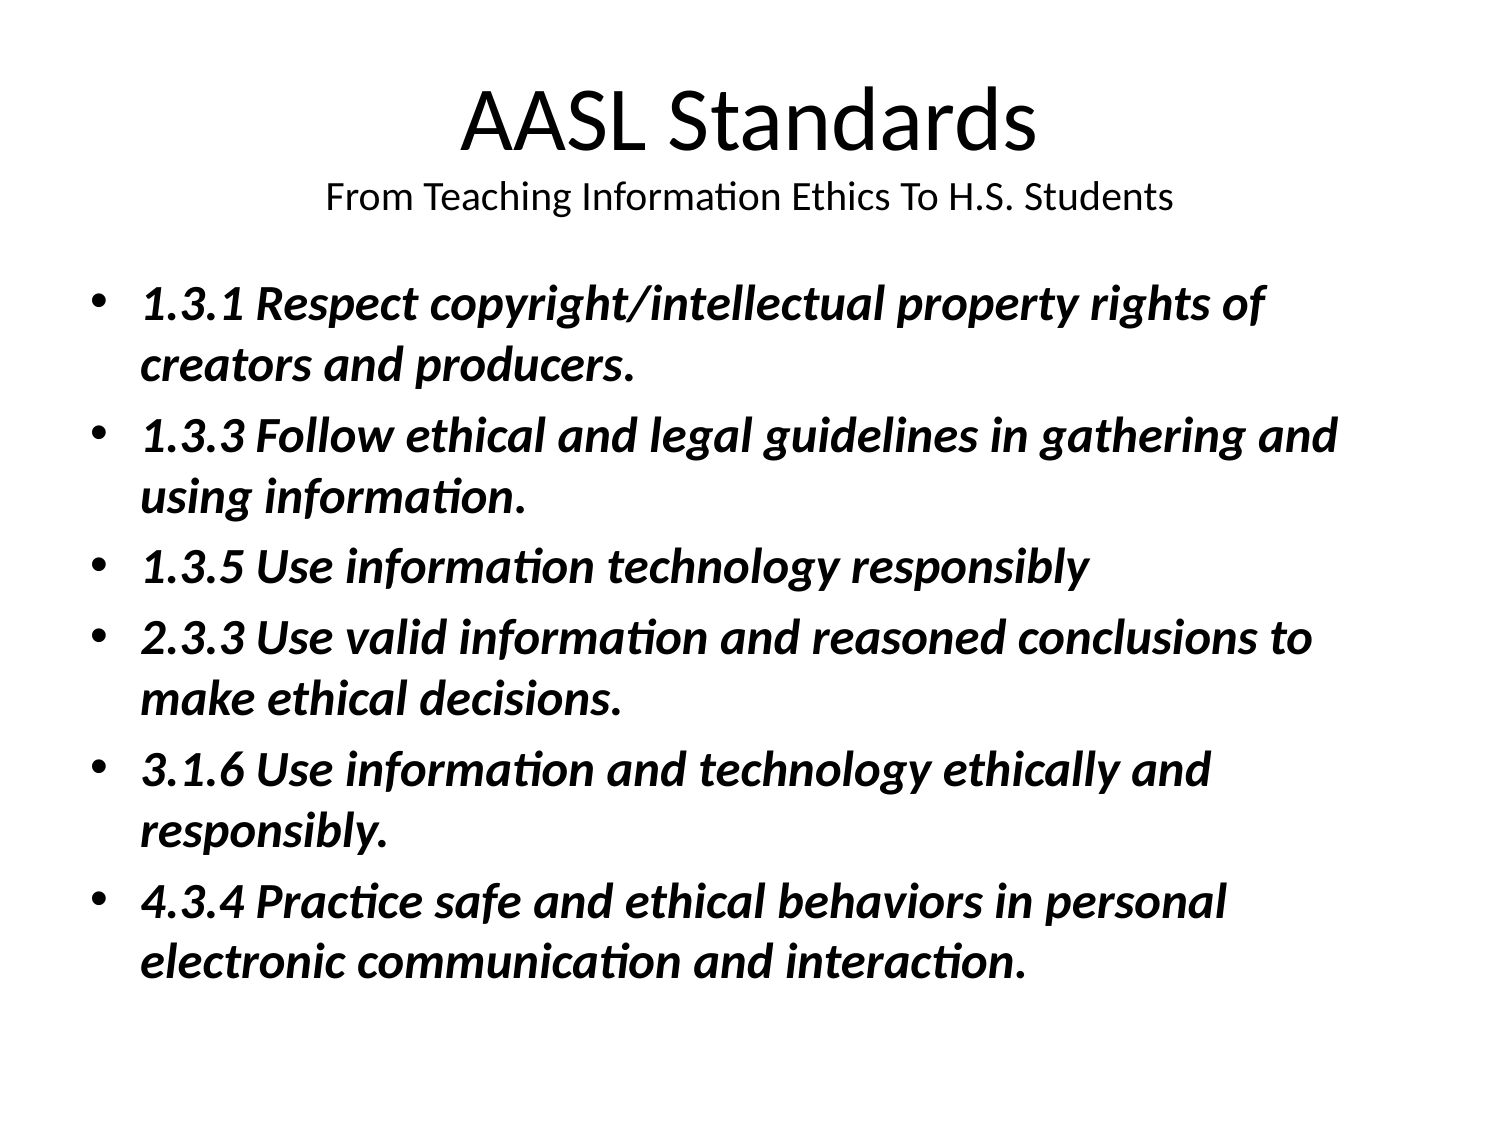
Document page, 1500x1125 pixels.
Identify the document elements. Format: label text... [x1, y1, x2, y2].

title AASL Standards From Teaching Information Ethics To H.S. Students [75, 45, 1425, 233]
list 1.3.1 Respect copyright/intellectual property rights of creators and producers. 1.3.3 Follow ethical and legal guidelines in gathering and using information. 1.3.5 Use information technology responsibly 2.3.3 Use valid information and reasoned conclusions to make ethical decisions. 3.1.6 Use information and technology ethically and responsibly. 4.3.4 Practice safe and ethical behaviors in personal electronic communication and interaction. [75, 262, 1425, 1005]
